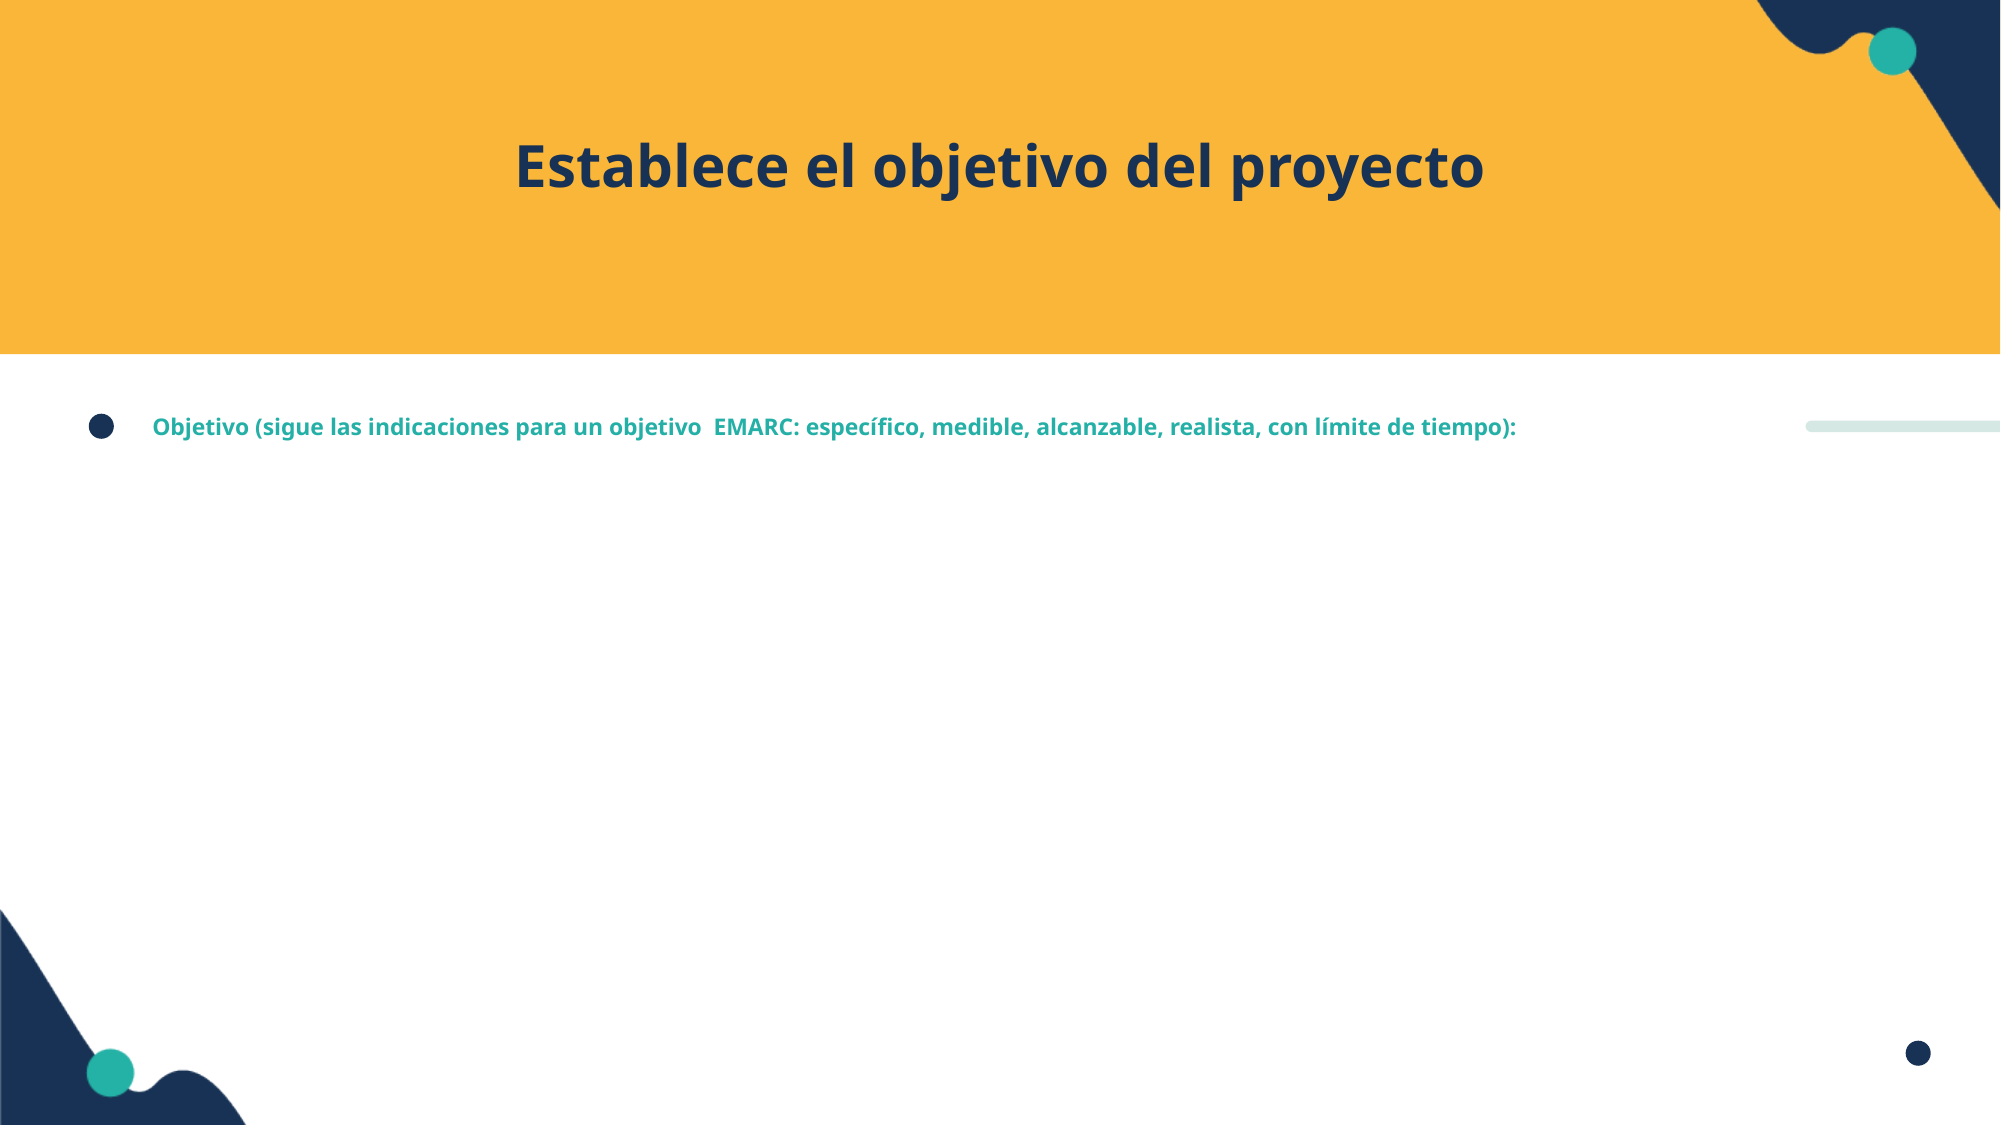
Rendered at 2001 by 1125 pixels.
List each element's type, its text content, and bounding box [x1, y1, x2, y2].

list Objetivo (sigue las indicaciones para un objetivo EMARC: específico, medible, alcanzable, realista, con límite de tiempo): [137, 408, 1843, 449]
picture [0, 909, 248, 1125]
title Establece el objetivo del proyecto [137, 59, 1863, 278]
text_box [87, 412, 115, 440]
text_box [1805, 420, 2000, 433]
text_box [1904, 1039, 1932, 1067]
picture [1755, 0, 2001, 215]
